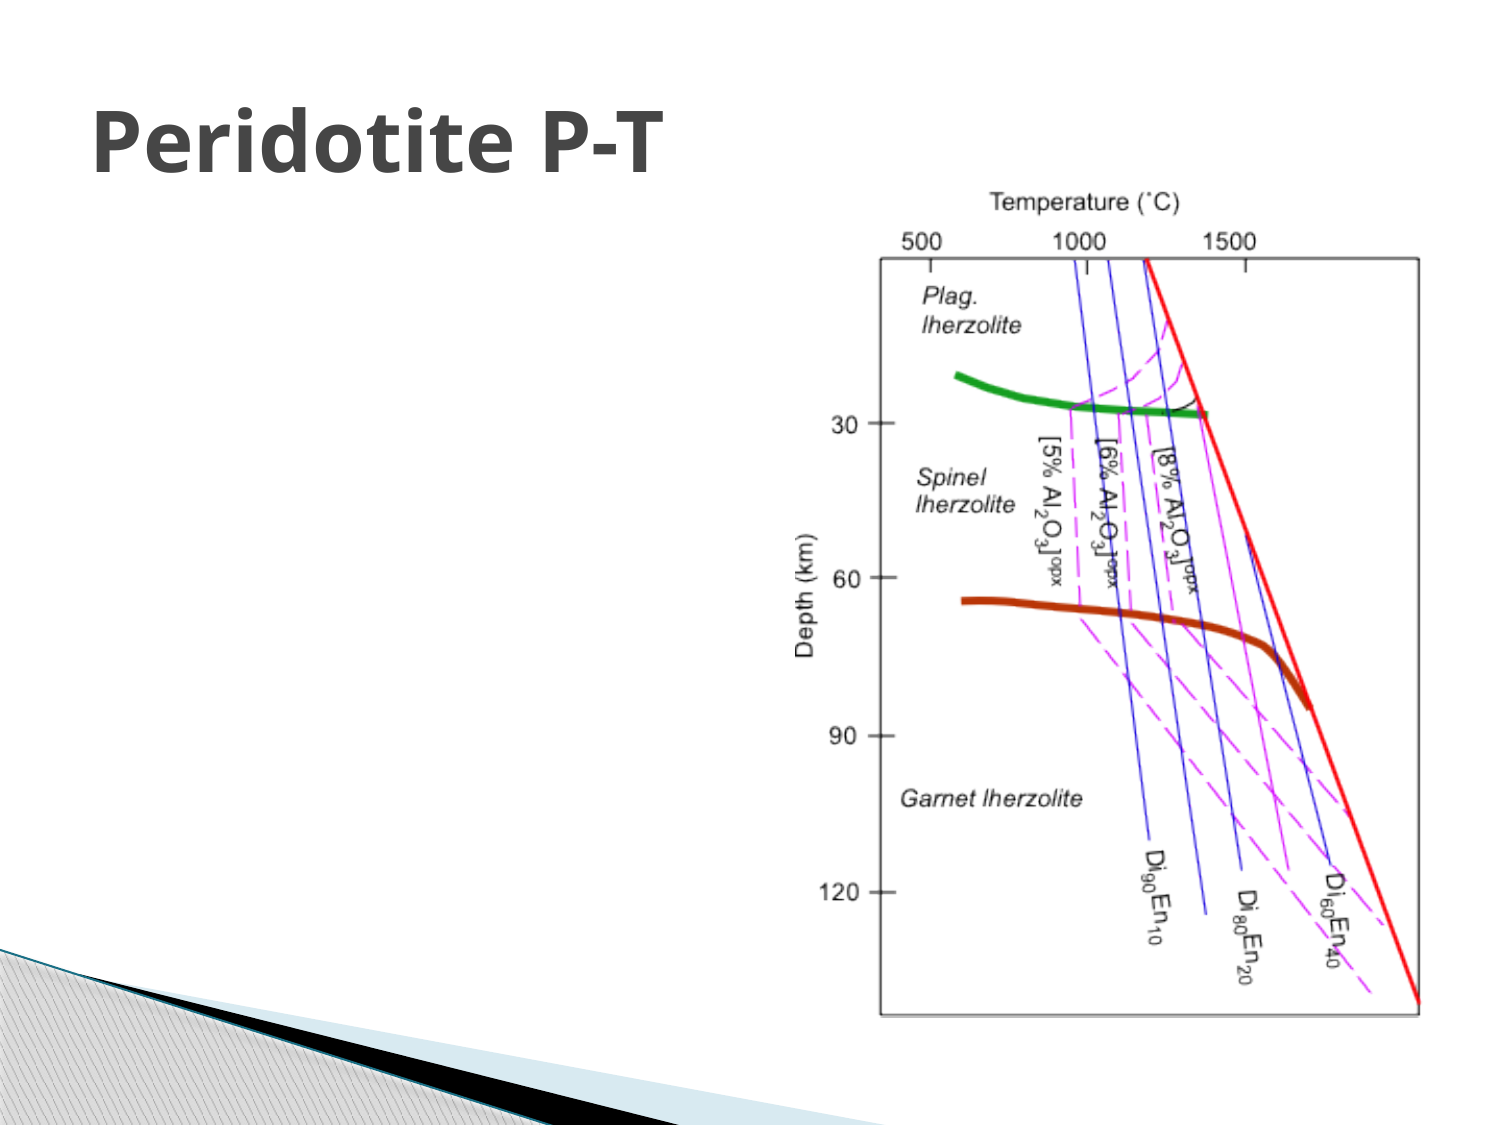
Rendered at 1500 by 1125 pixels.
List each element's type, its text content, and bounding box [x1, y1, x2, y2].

title Peridotite P-T [75, 45, 1425, 233]
picture [795, 188, 1426, 1018]
